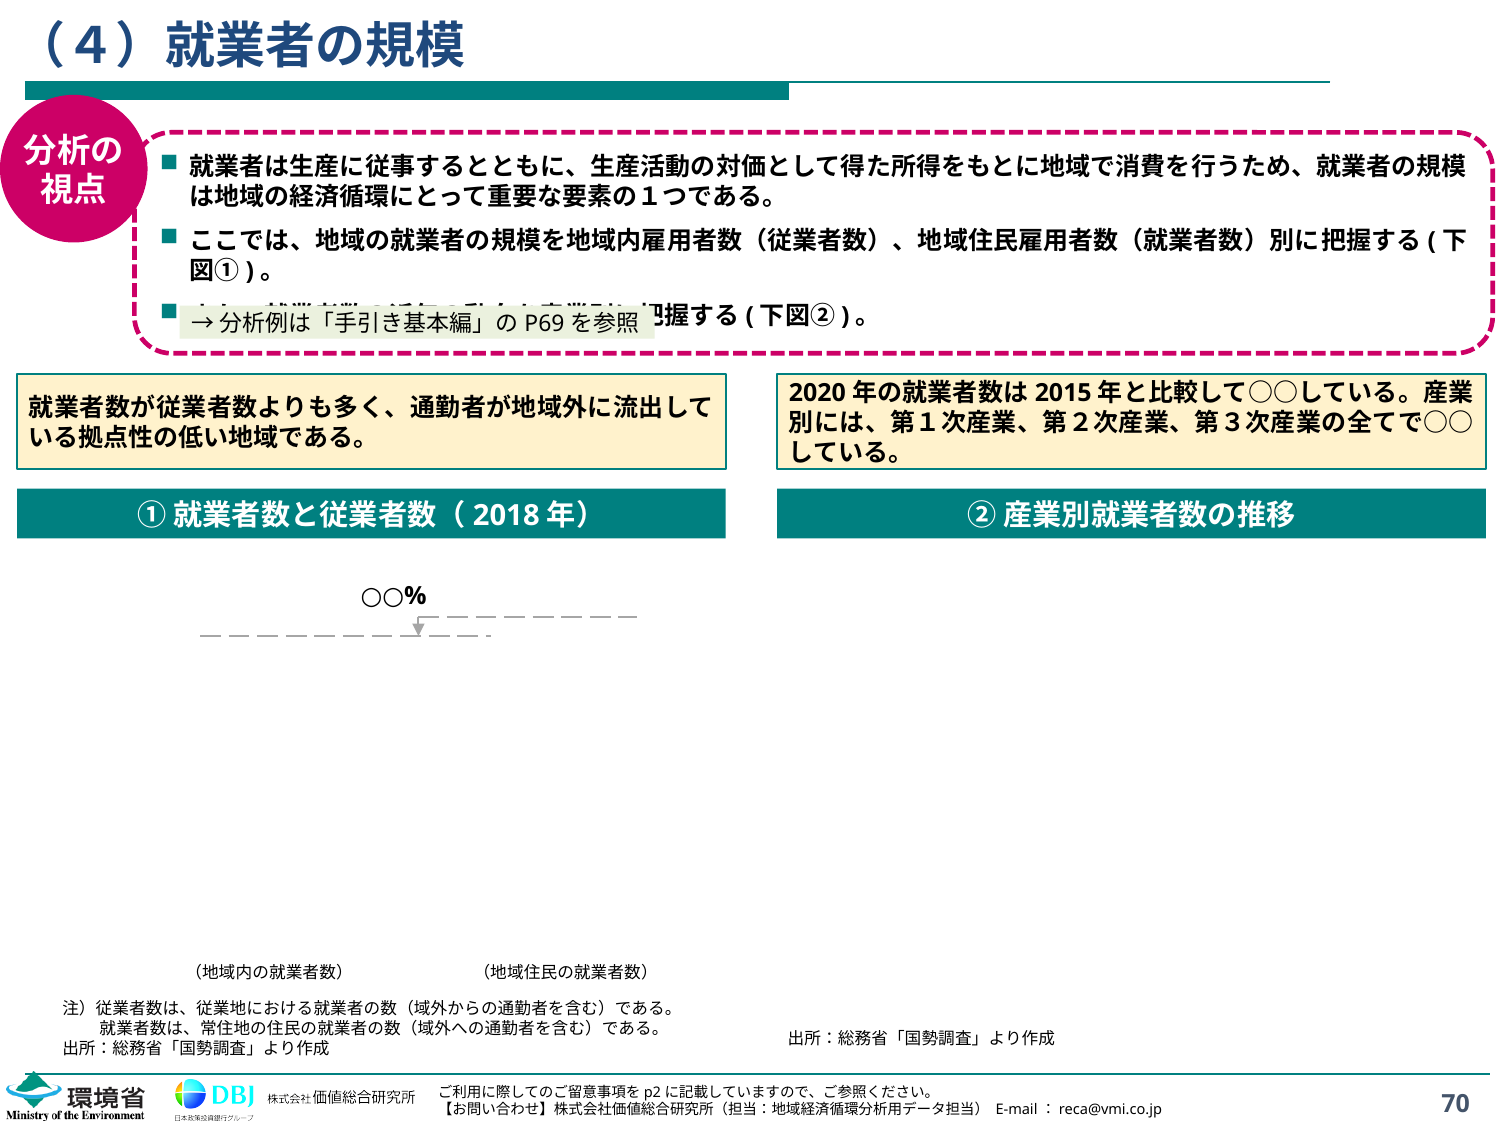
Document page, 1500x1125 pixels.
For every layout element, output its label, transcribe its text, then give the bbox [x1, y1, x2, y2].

text_box 2020年の就業者数は2015年と比較して○○している。産業別には、第１次産業、第２次産業、第３次産業の全てで○○している。 [777, 374, 1486, 469]
text_box 就業者は生産に従事するとともに、生産活動の対価として得た所得をもとに地域で消費を行うため、就業者の規模は地域の経済循環にとって重要な要素の１つである。 ここでは、地域の就業者の規模を地域内雇用者数（従業者数）、地域住民雇用者数（就業者数）別に把握する(下図①)。 また、就業者数の近年の動向を産業別に把握する(下図②)。 [134, 132, 1493, 354]
text_box （地域内の就業者数） [165, 954, 373, 990]
text_box 就業者数が従業者数よりも多く、通勤者が地域外に流出している拠点性の低い地域である。 [17, 374, 726, 469]
title （４）就業者の規模 [0, 0, 1304, 82]
text_box （地域住民の就業者数） [457, 954, 674, 990]
slide_number 70 [1411, 1079, 1500, 1122]
text_box ②産業別就業者数の推移 [777, 488, 1486, 539]
text_box →分析例は「手引き基本編」のP69を参照 [179, 305, 655, 339]
picture [171, 1075, 419, 1125]
text_box ○○% [345, 571, 491, 617]
text_box ①就業者数と従業者数（2018年） [17, 488, 726, 539]
text_box 注）従業者数は、従業地における就業者の数（域外からの通勤者を含む）である。 就業者数は、常住地の住民の就業者の数（域外への通勤者を含む）である。 出所：総務省「国勢調査」より作成 [47, 990, 727, 1065]
picture [2, 1071, 148, 1125]
text_box 分析の 視点 [0, 94, 148, 243]
text_box 出所：総務省「国勢調査」より作成 [772, 1020, 1305, 1056]
